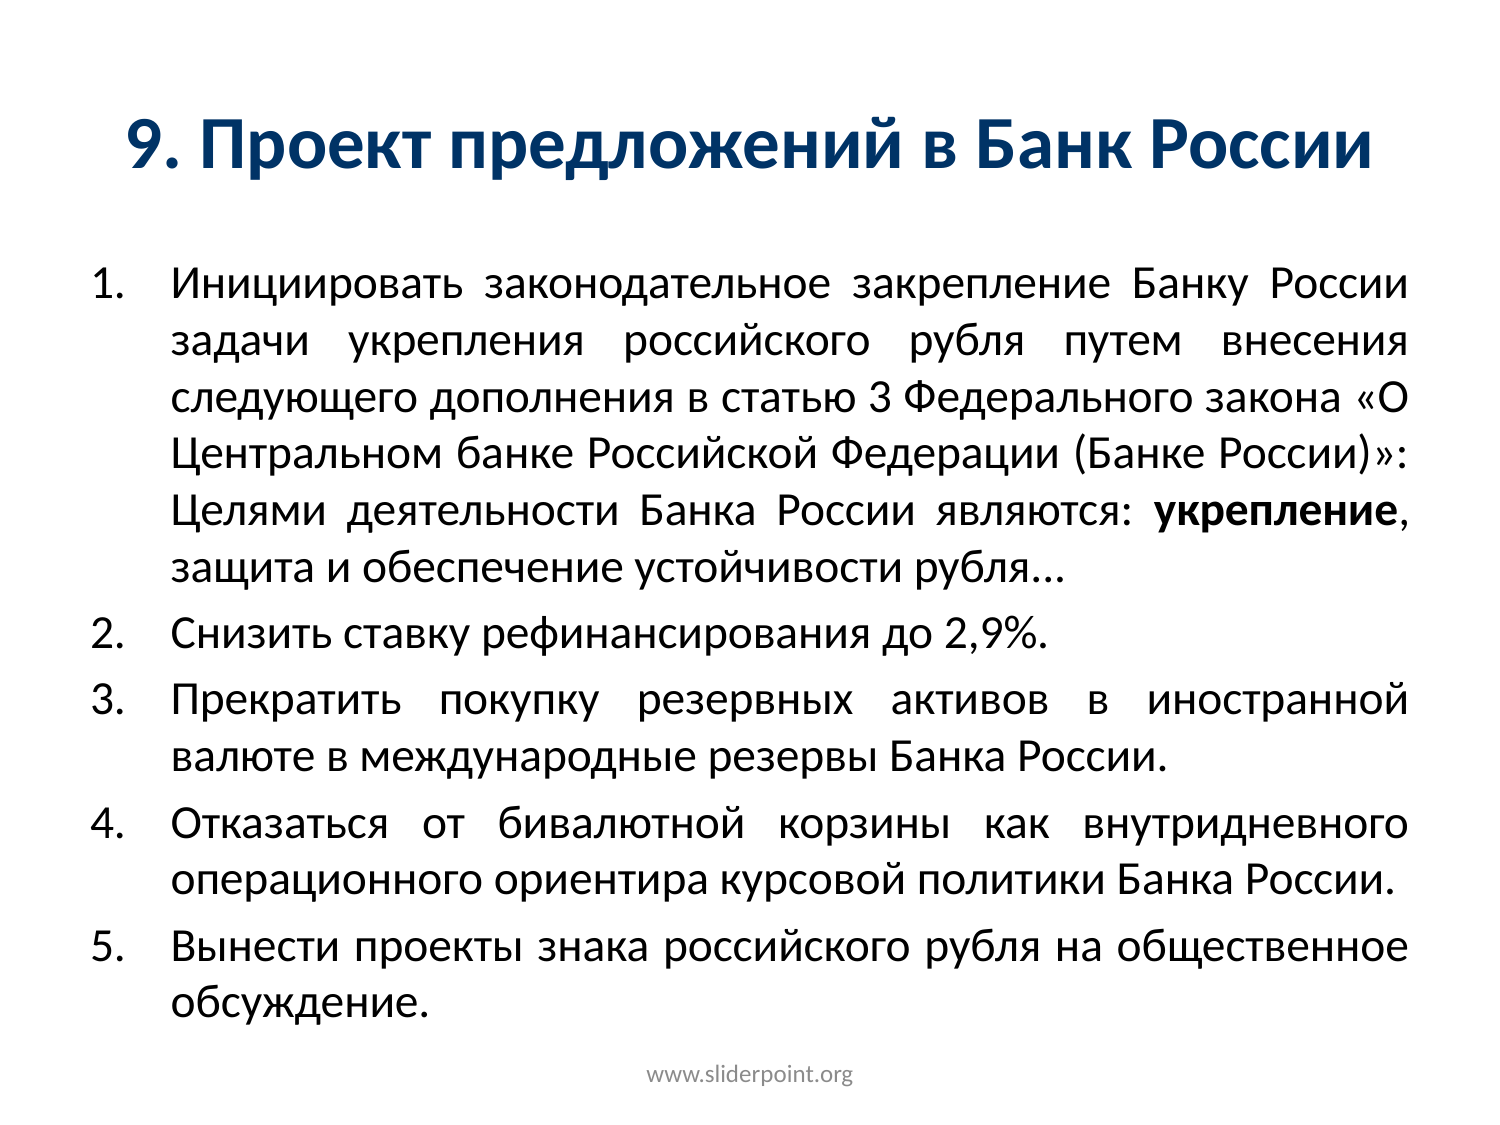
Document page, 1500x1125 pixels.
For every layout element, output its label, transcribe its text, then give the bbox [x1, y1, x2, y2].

title 9. Проект предложений в Банк России [75, 45, 1425, 232]
list Инициировать законодательное закрепление Банку России задачи укрепления российского рубля путем внесения следующего дополнения в статью 3 Федерального закона «О Центральном банке Российской Федерации (Банке России)»: Целями деятельности Банка России являются: укрепление, защита и обеспечение устойчивости рубля... Снизить ставку рефинансирования до 2,9%. Прекратить покупку резервных активов в иностранной валюте в международные резервы Банка России. Отказаться от бивалютной корзины как внутридневного операционного ориентира курсовой политики Банка России. Вынести проекты знака российского рубля на общественное обсуждение. [75, 243, 1425, 1083]
footer www.sliderpoint.org [512, 1042, 988, 1103]
